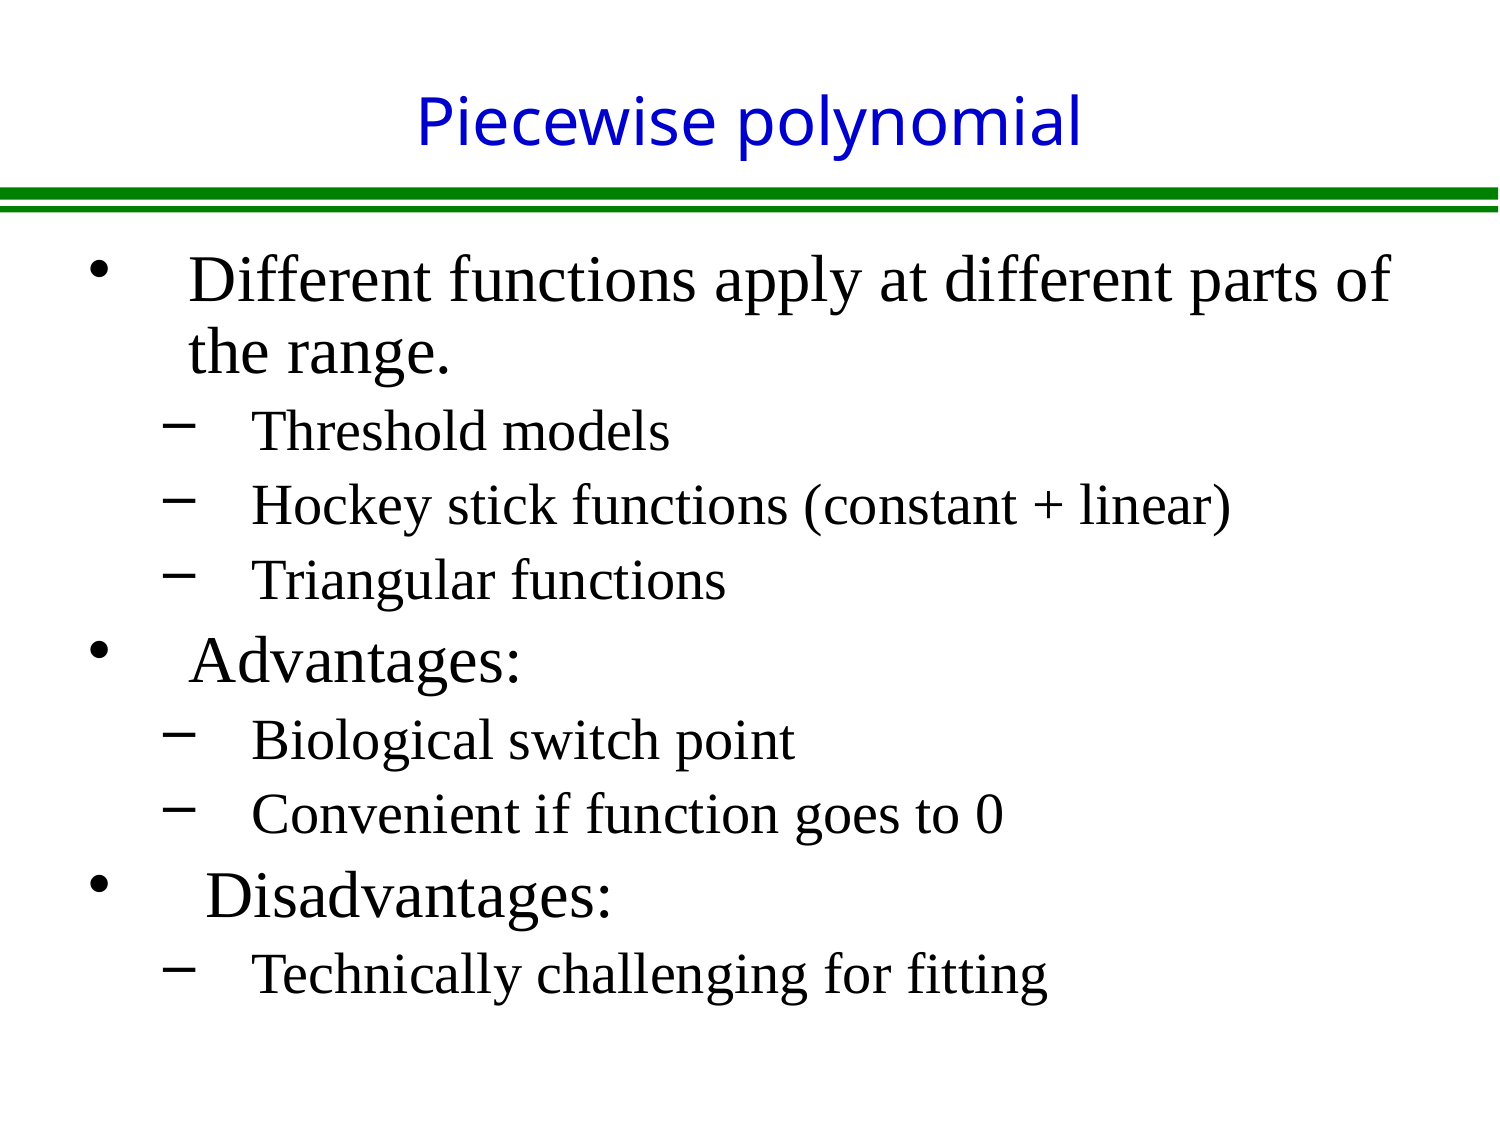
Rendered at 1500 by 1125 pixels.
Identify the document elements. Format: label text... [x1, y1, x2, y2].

list Different functions apply at different parts of the range. Threshold models Hockey stick functions (constant + linear) Triangular functions Advantages: Biological switch point Convenient if function goes to 0 Disadvantages: Technically challenging for fitting [74, 236, 1500, 1101]
title Piecewise polynomial [37, 24, 1463, 213]
